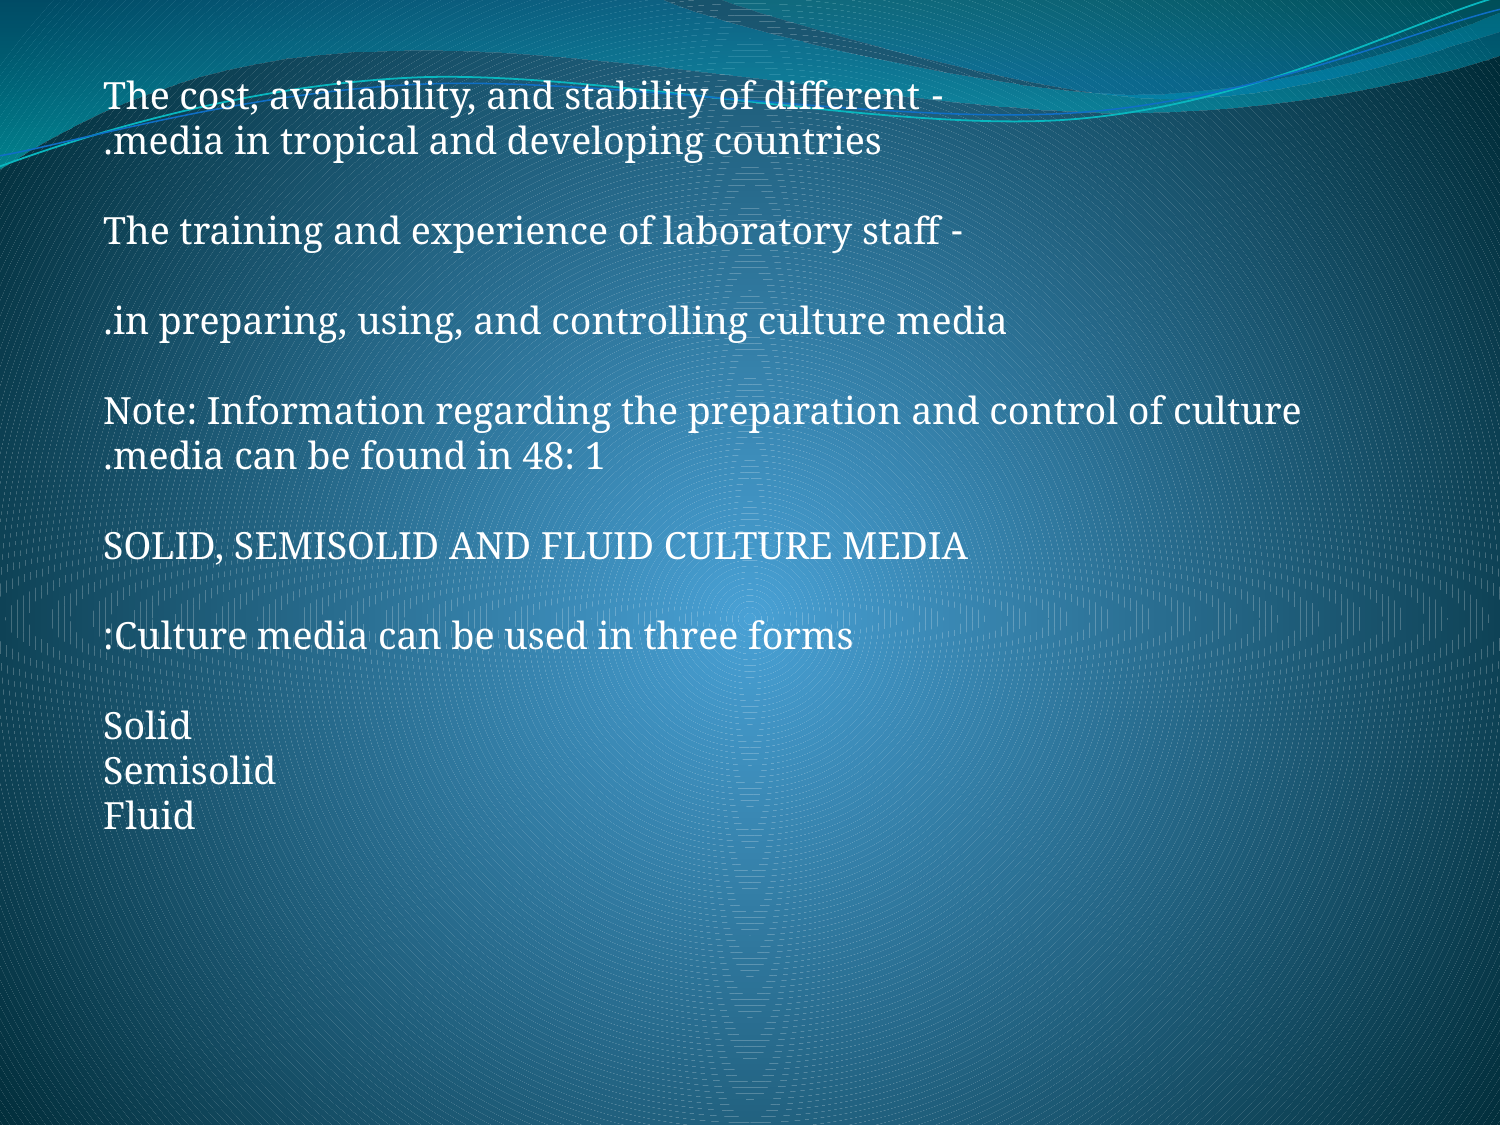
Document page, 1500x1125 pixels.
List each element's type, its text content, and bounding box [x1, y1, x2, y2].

text_box - The cost, availability, and stability of different media in tropical and developing countries. - The training and experience of laboratory staff in preparing, using, and controlling culture media. Note: Information regarding the preparation and control of culture media can be found in 48: 1. SOLID, SEMISOLID AND FLUID CULTURE MEDIA Culture media can be used in three forms: Solid Semisolid Fluid [88, 64, 1376, 980]
